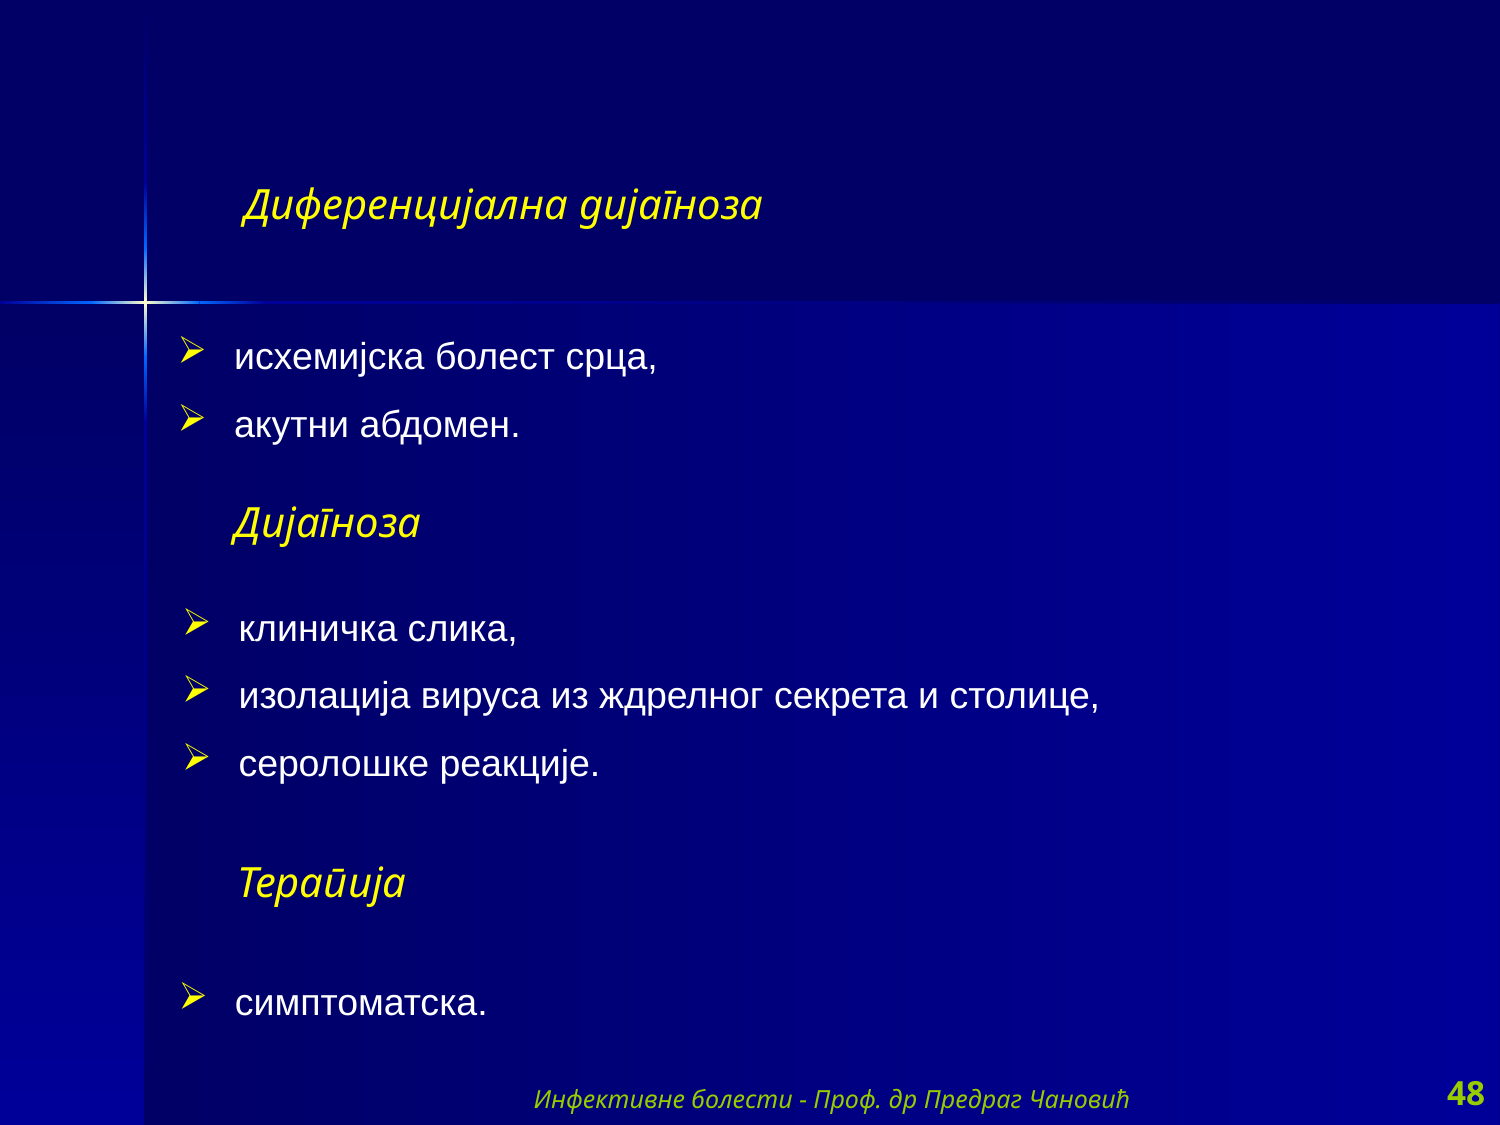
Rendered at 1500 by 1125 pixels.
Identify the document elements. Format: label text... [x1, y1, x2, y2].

text_box клиничка слика, изолација вируса из ждрелног секрета и столице, серолошке реакције. [167, 573, 1121, 791]
footer Инфективне болести - Проф. др Предраг Чановић [430, 1049, 1235, 1125]
text_box исхемијска болест срца, акутни абдомен. [162, 302, 913, 453]
text_box Дијагноза [220, 488, 437, 554]
text_box Диференцијална дијагноза [229, 170, 779, 236]
text_box Терапија [222, 848, 422, 914]
text_box симптоматска. [163, 948, 624, 1031]
slide_number 48 [1345, 1049, 1500, 1125]
